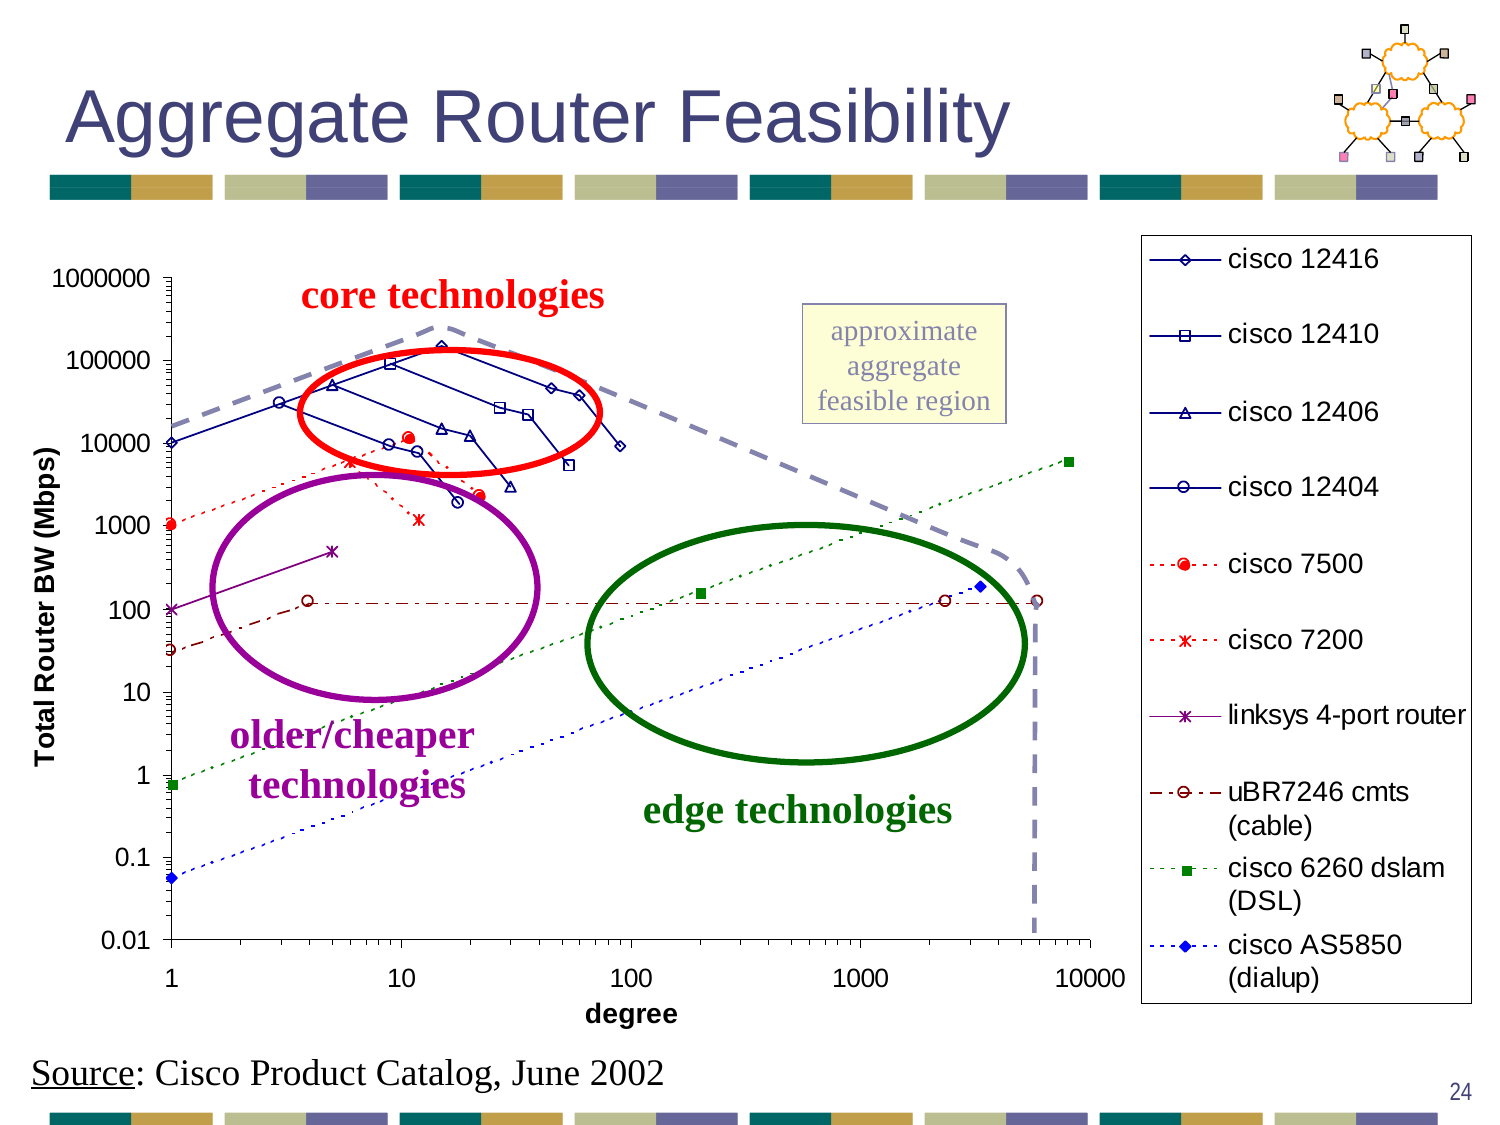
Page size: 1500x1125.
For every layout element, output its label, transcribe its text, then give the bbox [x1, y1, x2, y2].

slide_number 24 [1174, 1058, 1488, 1113]
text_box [587, 524, 1026, 841]
title Aggregate Router Feasibility [50, 62, 1438, 163]
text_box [199, 474, 538, 816]
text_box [259, 259, 647, 476]
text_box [12, 224, 1491, 1051]
text_box Source: Cisco Product Catalog, June 2002 [17, 1059, 680, 1100]
